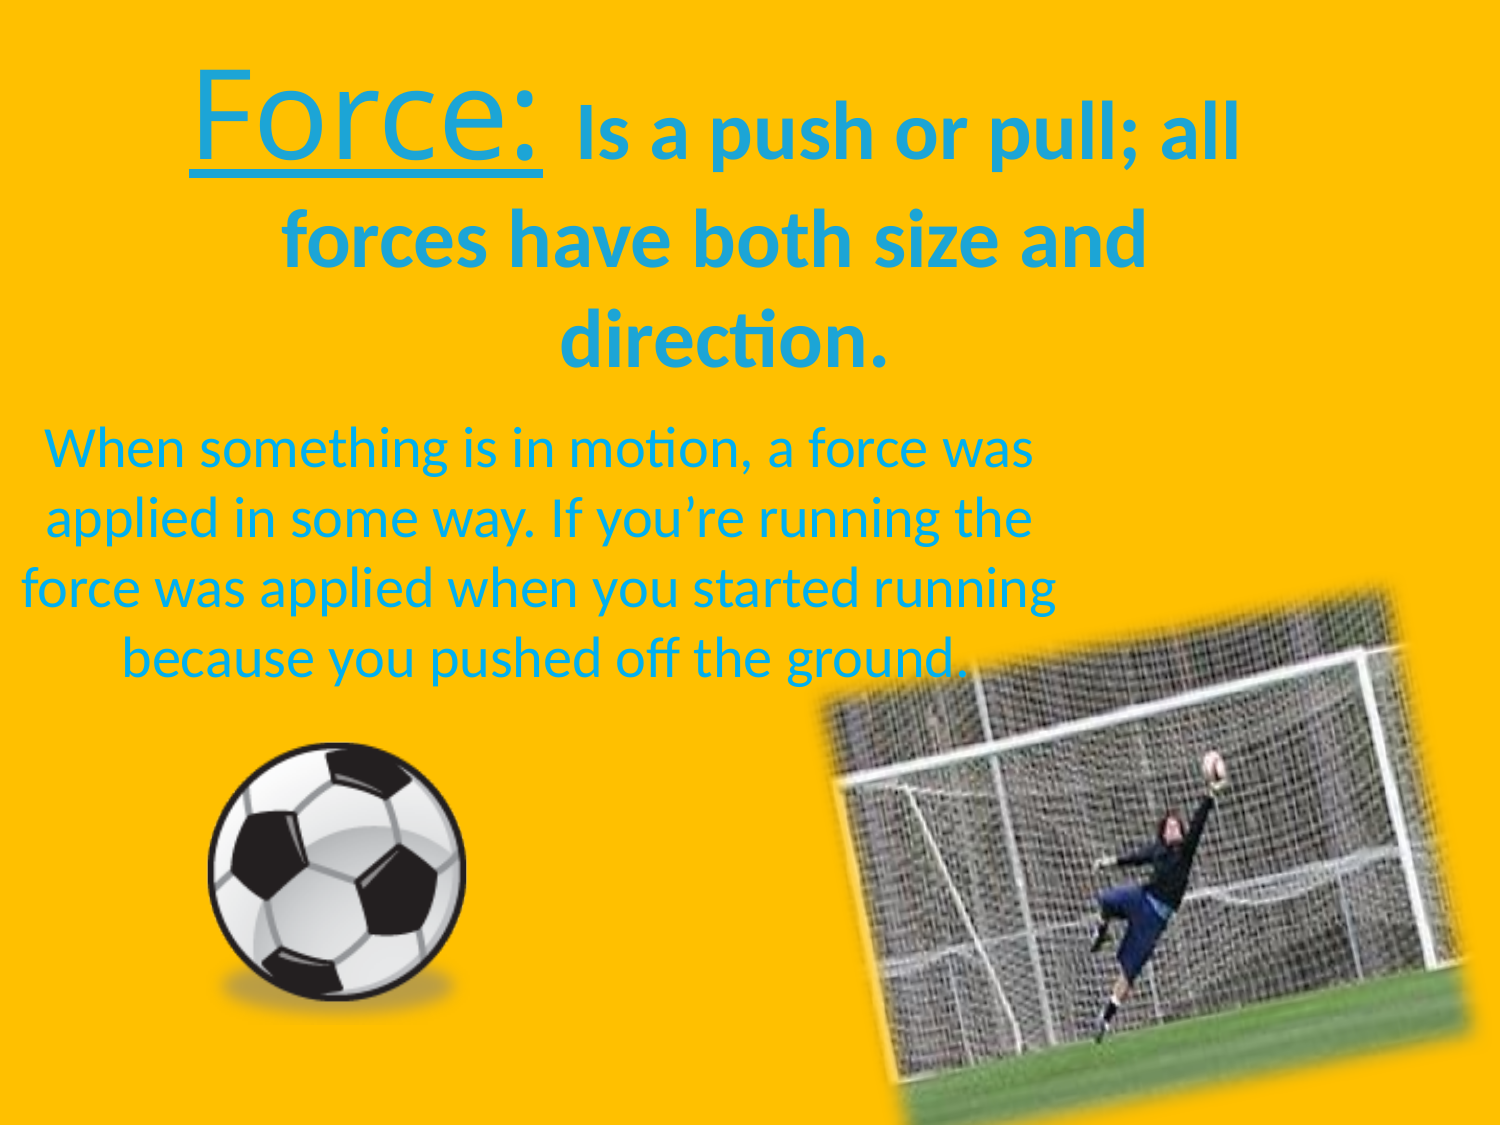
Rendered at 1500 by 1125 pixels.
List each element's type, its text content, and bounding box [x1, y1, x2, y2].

picture [840, 653, 855, 673]
text_box Force: Is a push or pull; all forces have both size and direction. [87, 26, 1363, 392]
text_box When something is in motion, a force was applied in some way. If you’re running the force was applied when you started running because you pushed off the ground. [6, 401, 1086, 697]
picture [187, 724, 488, 1026]
picture [837, 607, 1458, 1125]
